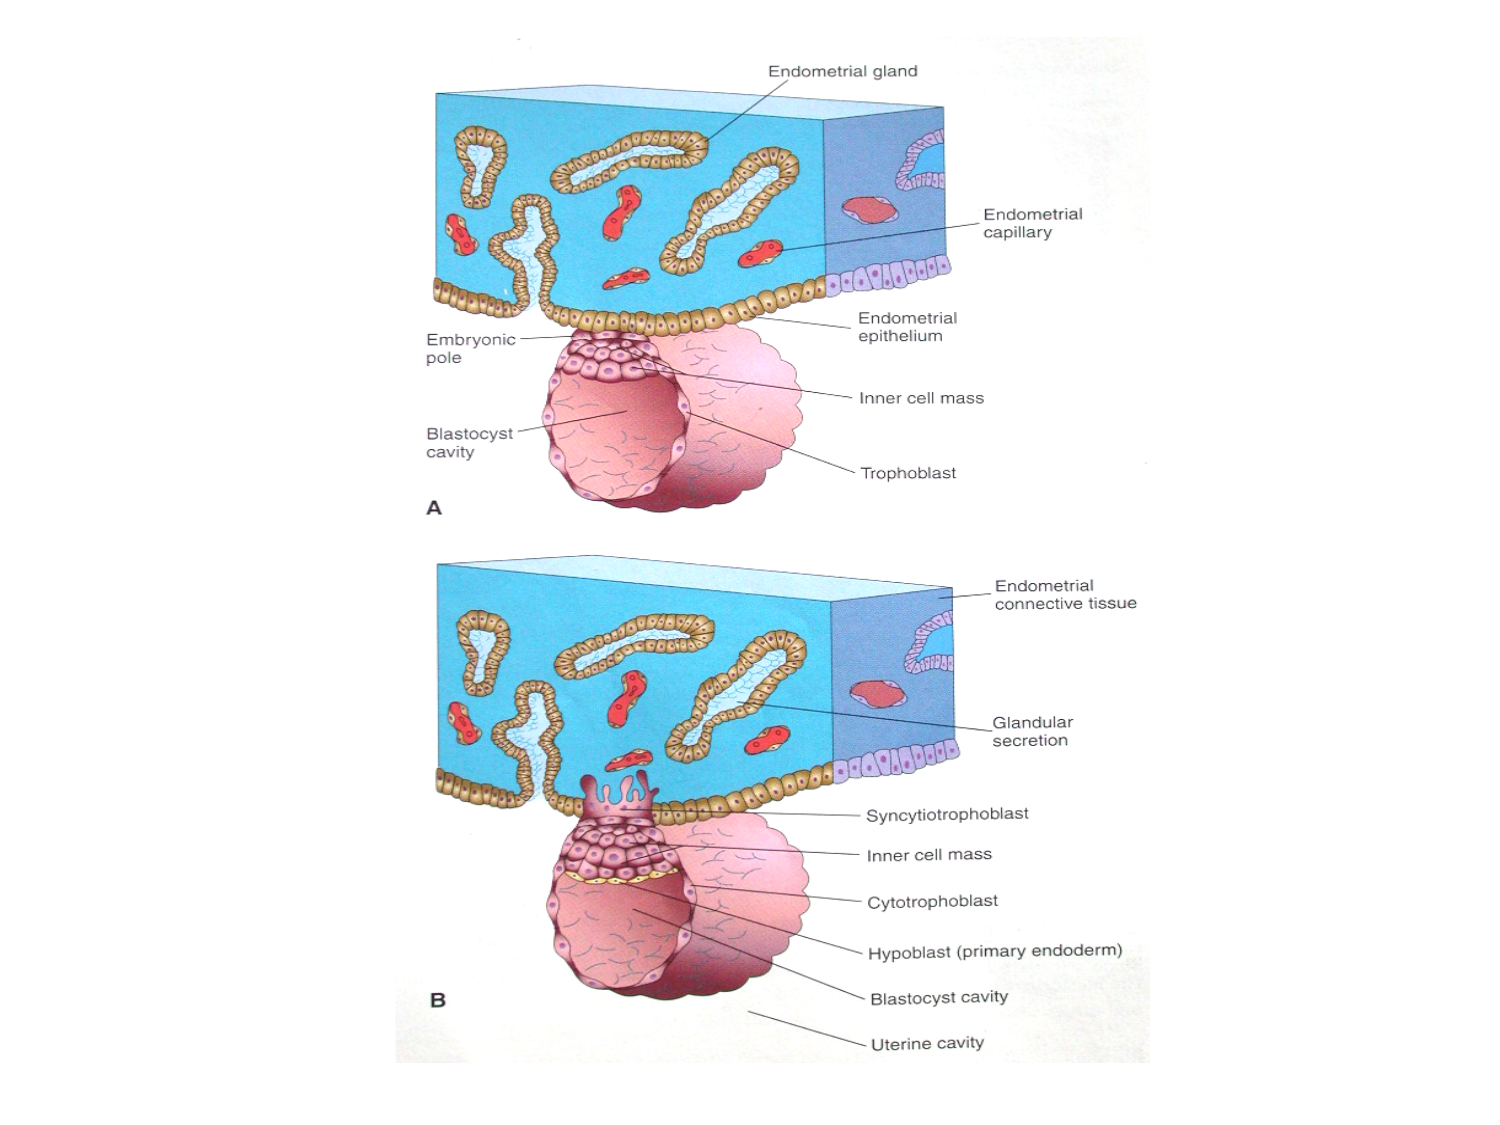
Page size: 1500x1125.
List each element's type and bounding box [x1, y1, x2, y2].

picture [395, 37, 1151, 1063]
